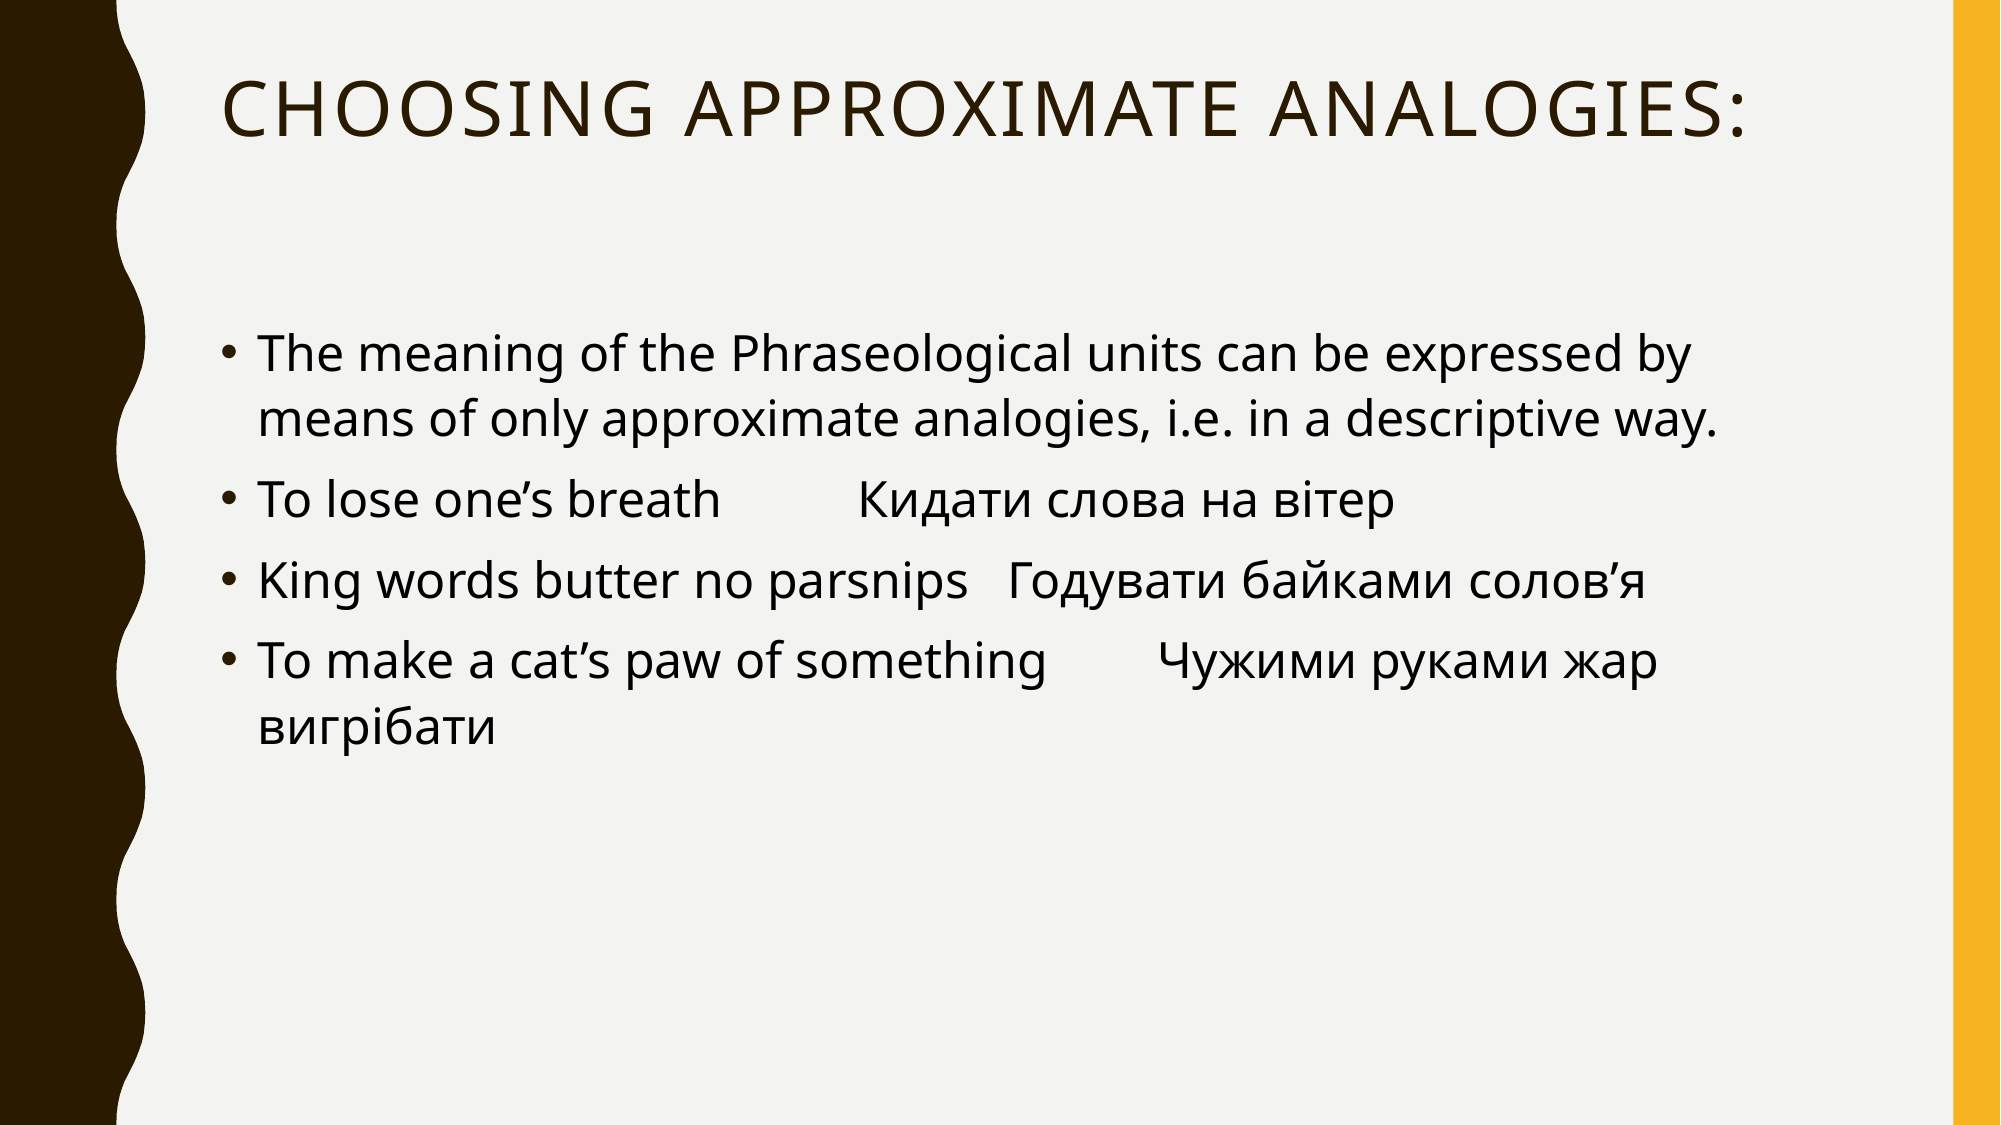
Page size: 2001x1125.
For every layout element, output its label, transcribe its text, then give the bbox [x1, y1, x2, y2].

list The meaning of the Phraseological units can be expressed by means of only approximate analogies, i.e. in a descriptive way. To lose one’s breath Кидати слова на вітер King words butter no parsnips Годувати байками солов’я To make a cat’s paw of something Чужими руками жар вигрібати [205, 307, 1875, 965]
title Choosing Approximate analogies: [205, 62, 1875, 307]
